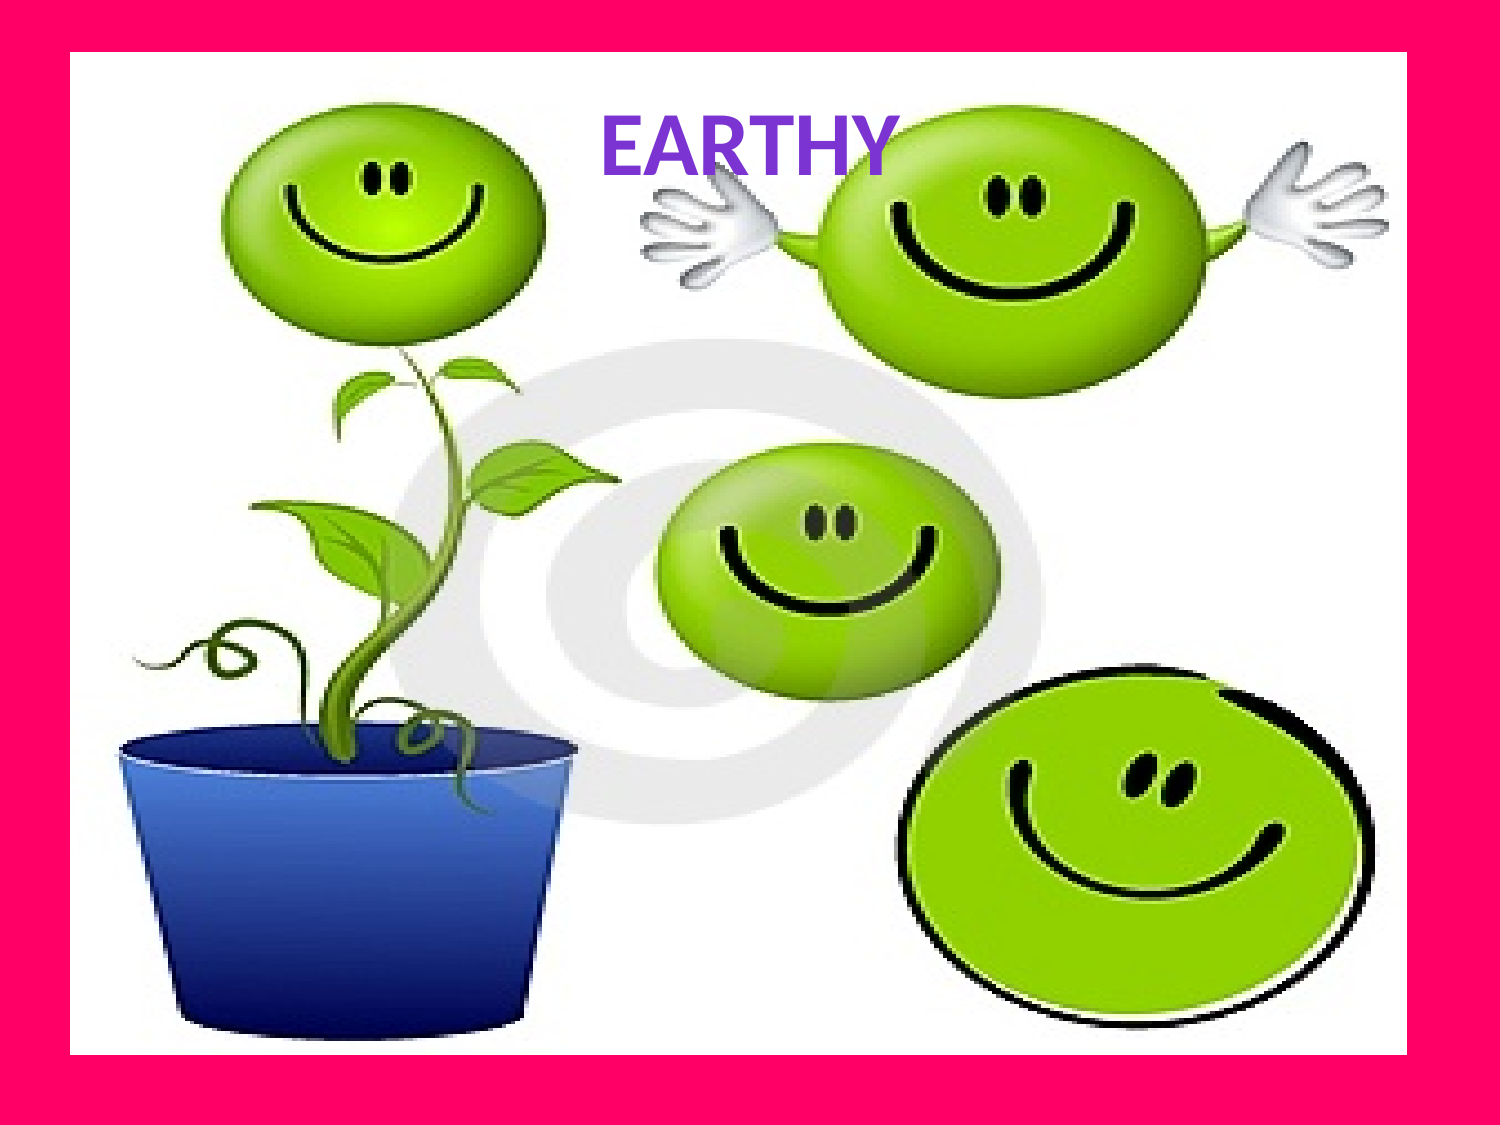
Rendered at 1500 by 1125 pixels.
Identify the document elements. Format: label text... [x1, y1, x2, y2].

picture [70, 52, 1407, 1055]
title Earthy [75, 45, 1425, 233]
